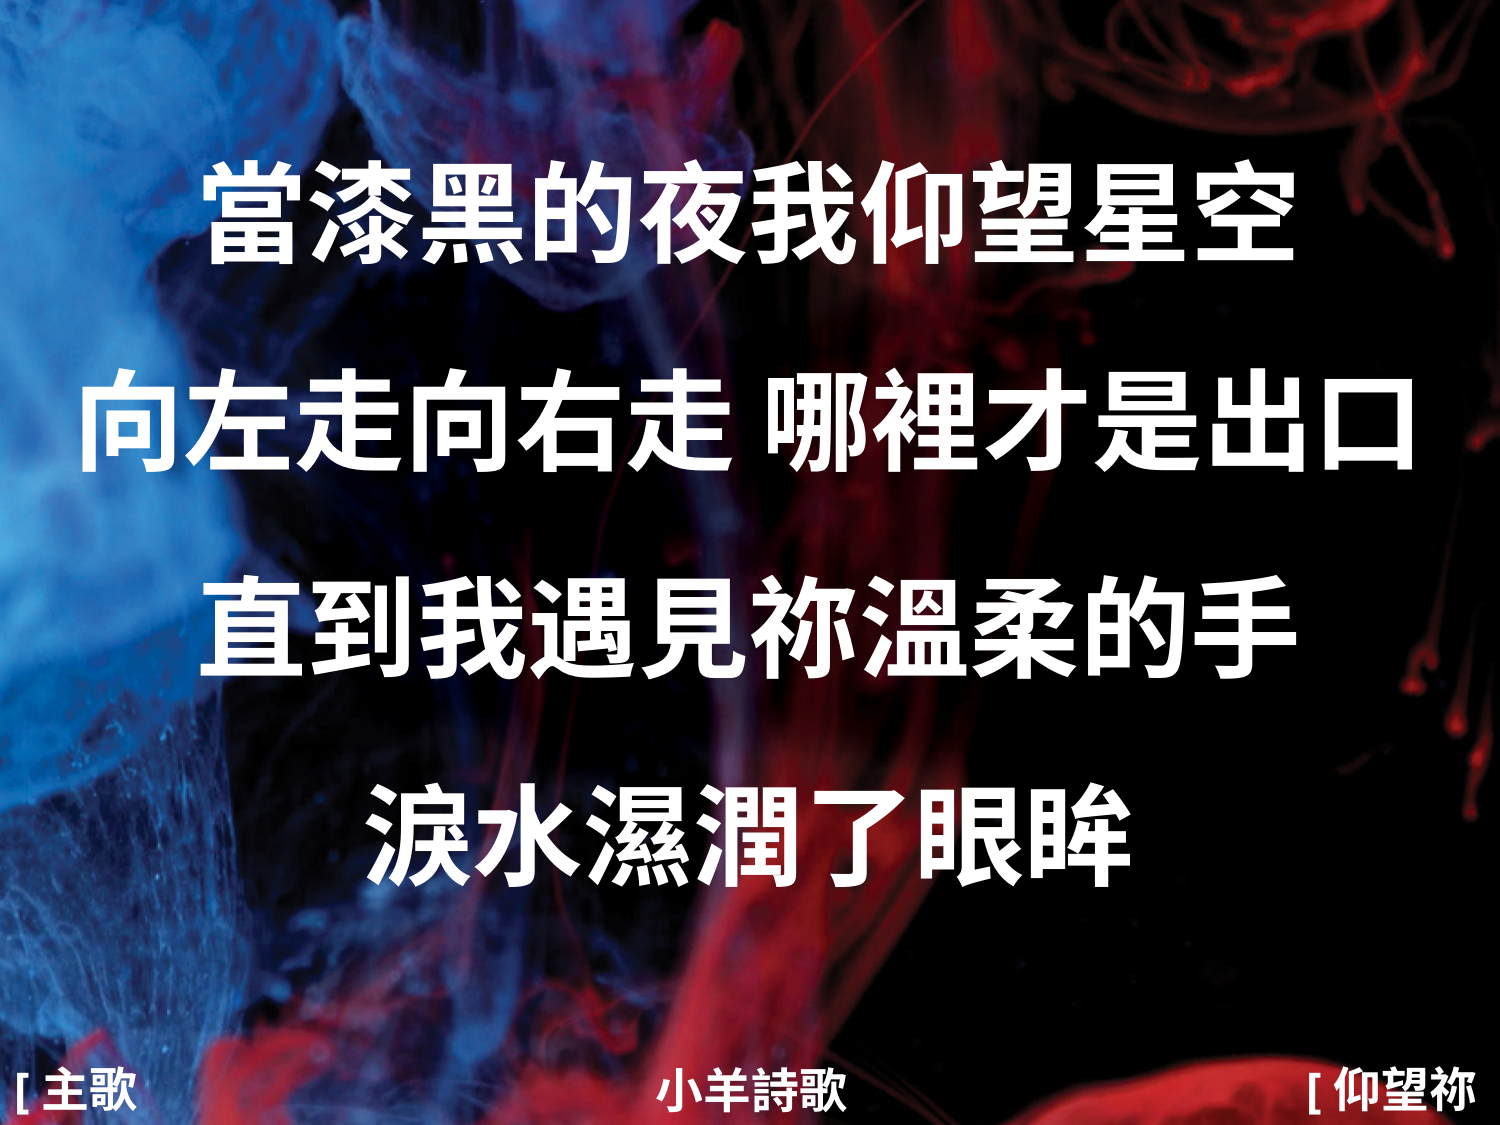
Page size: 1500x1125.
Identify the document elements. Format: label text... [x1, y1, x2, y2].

text_box 當漆黑的夜我仰望星空 向左走向右走 哪裡才是出口 直到我遇見祢溫柔的手 淚水濕潤了眼眸 [0, 137, 1499, 931]
subtitle 小羊詩歌 [205, 1053, 1219, 1125]
text_box [主歌2] [0, 1051, 205, 1125]
text_box [仰望祢2/4] [1219, 1051, 1500, 1125]
picture [0, 0, 1500, 1053]
